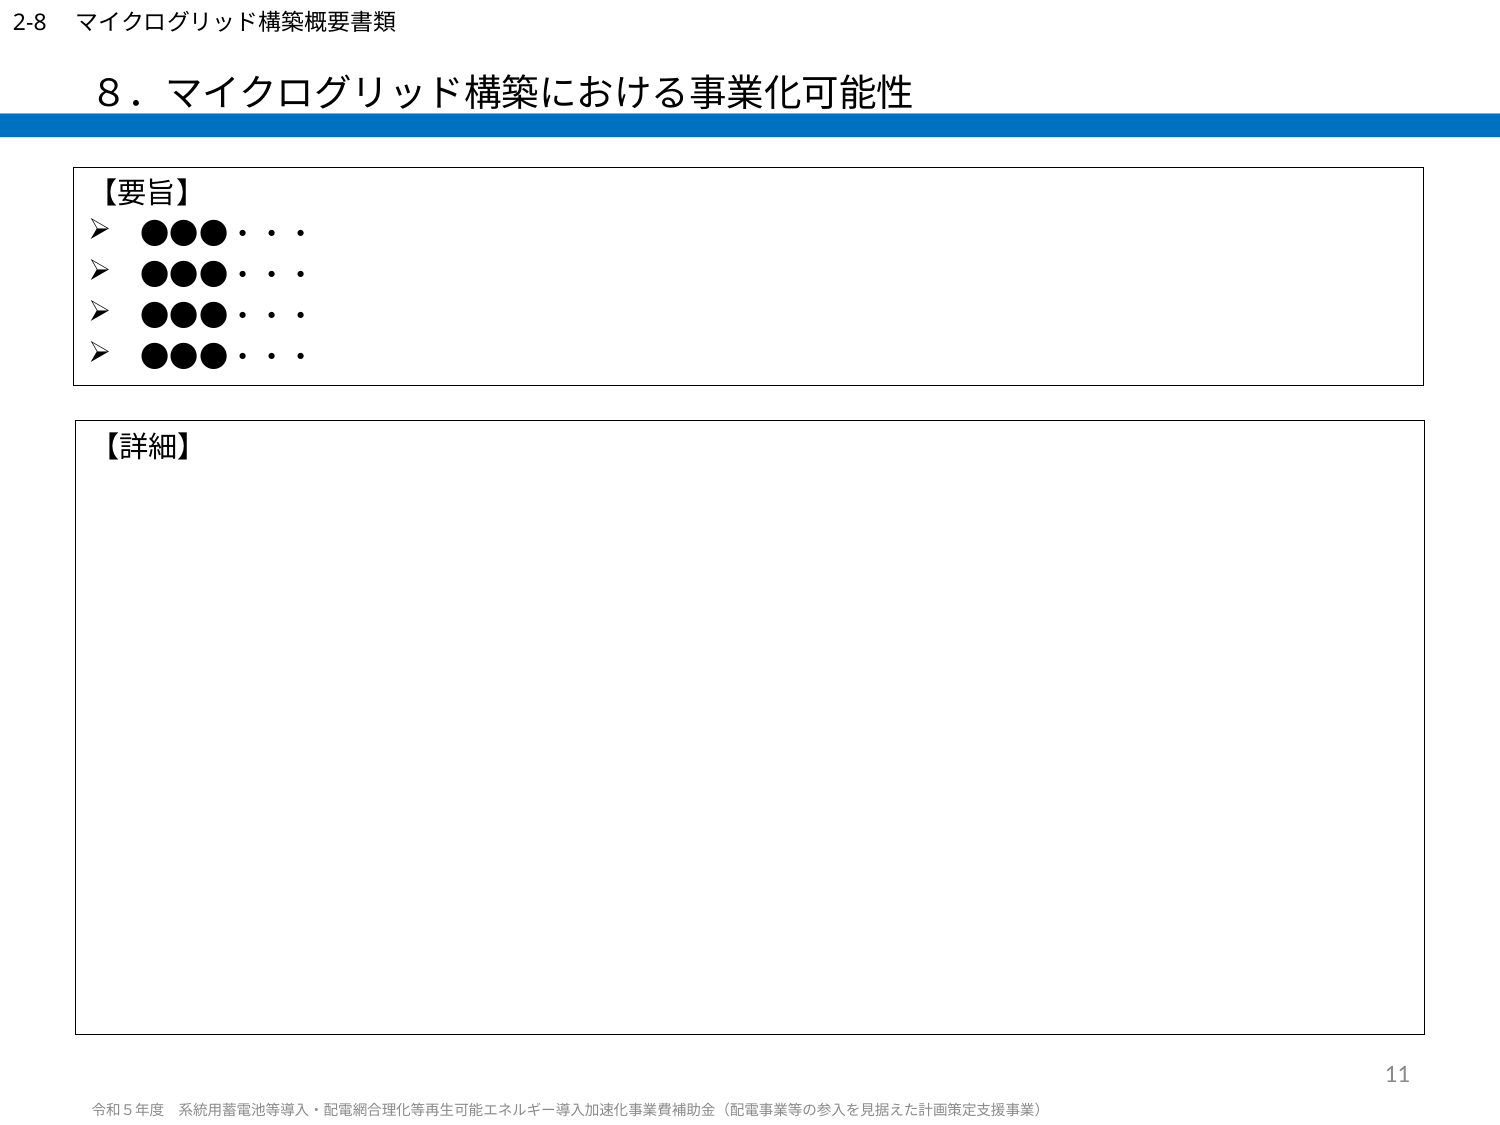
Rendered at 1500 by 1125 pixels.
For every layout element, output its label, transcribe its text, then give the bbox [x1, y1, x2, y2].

list 【詳細】 [75, 420, 1425, 1035]
text_box 2-8 マイクログリッド構築概要書類 [0, 0, 467, 61]
list 【要旨】 ●●●・・・ ●●●・・・ ●●●・・・ ●●●・・・ [73, 167, 1424, 386]
text_box [0, 113, 1500, 138]
title ８．マイクログリッド構築における事業化可能性 [75, 45, 1425, 113]
slide_number 11 [1074, 1042, 1425, 1103]
